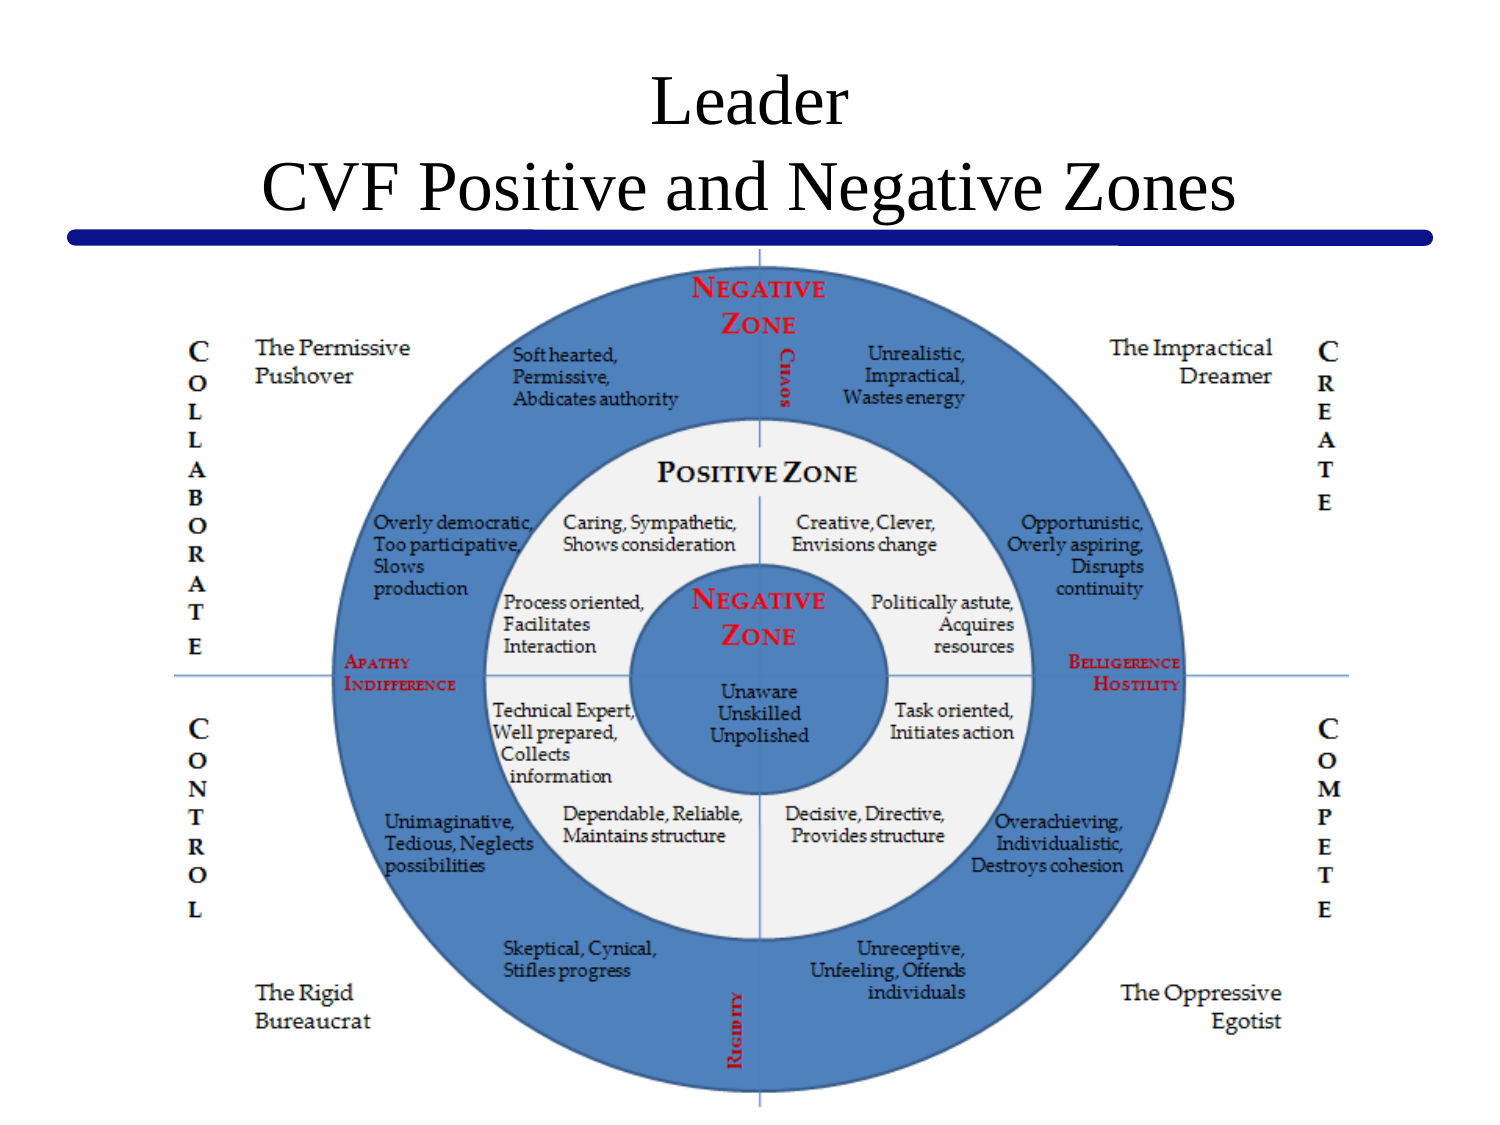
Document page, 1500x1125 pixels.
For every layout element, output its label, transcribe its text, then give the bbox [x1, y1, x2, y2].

picture [174, 249, 1349, 1107]
text_box Leader CVF Positive and Negative Zones [74, 45, 1425, 233]
